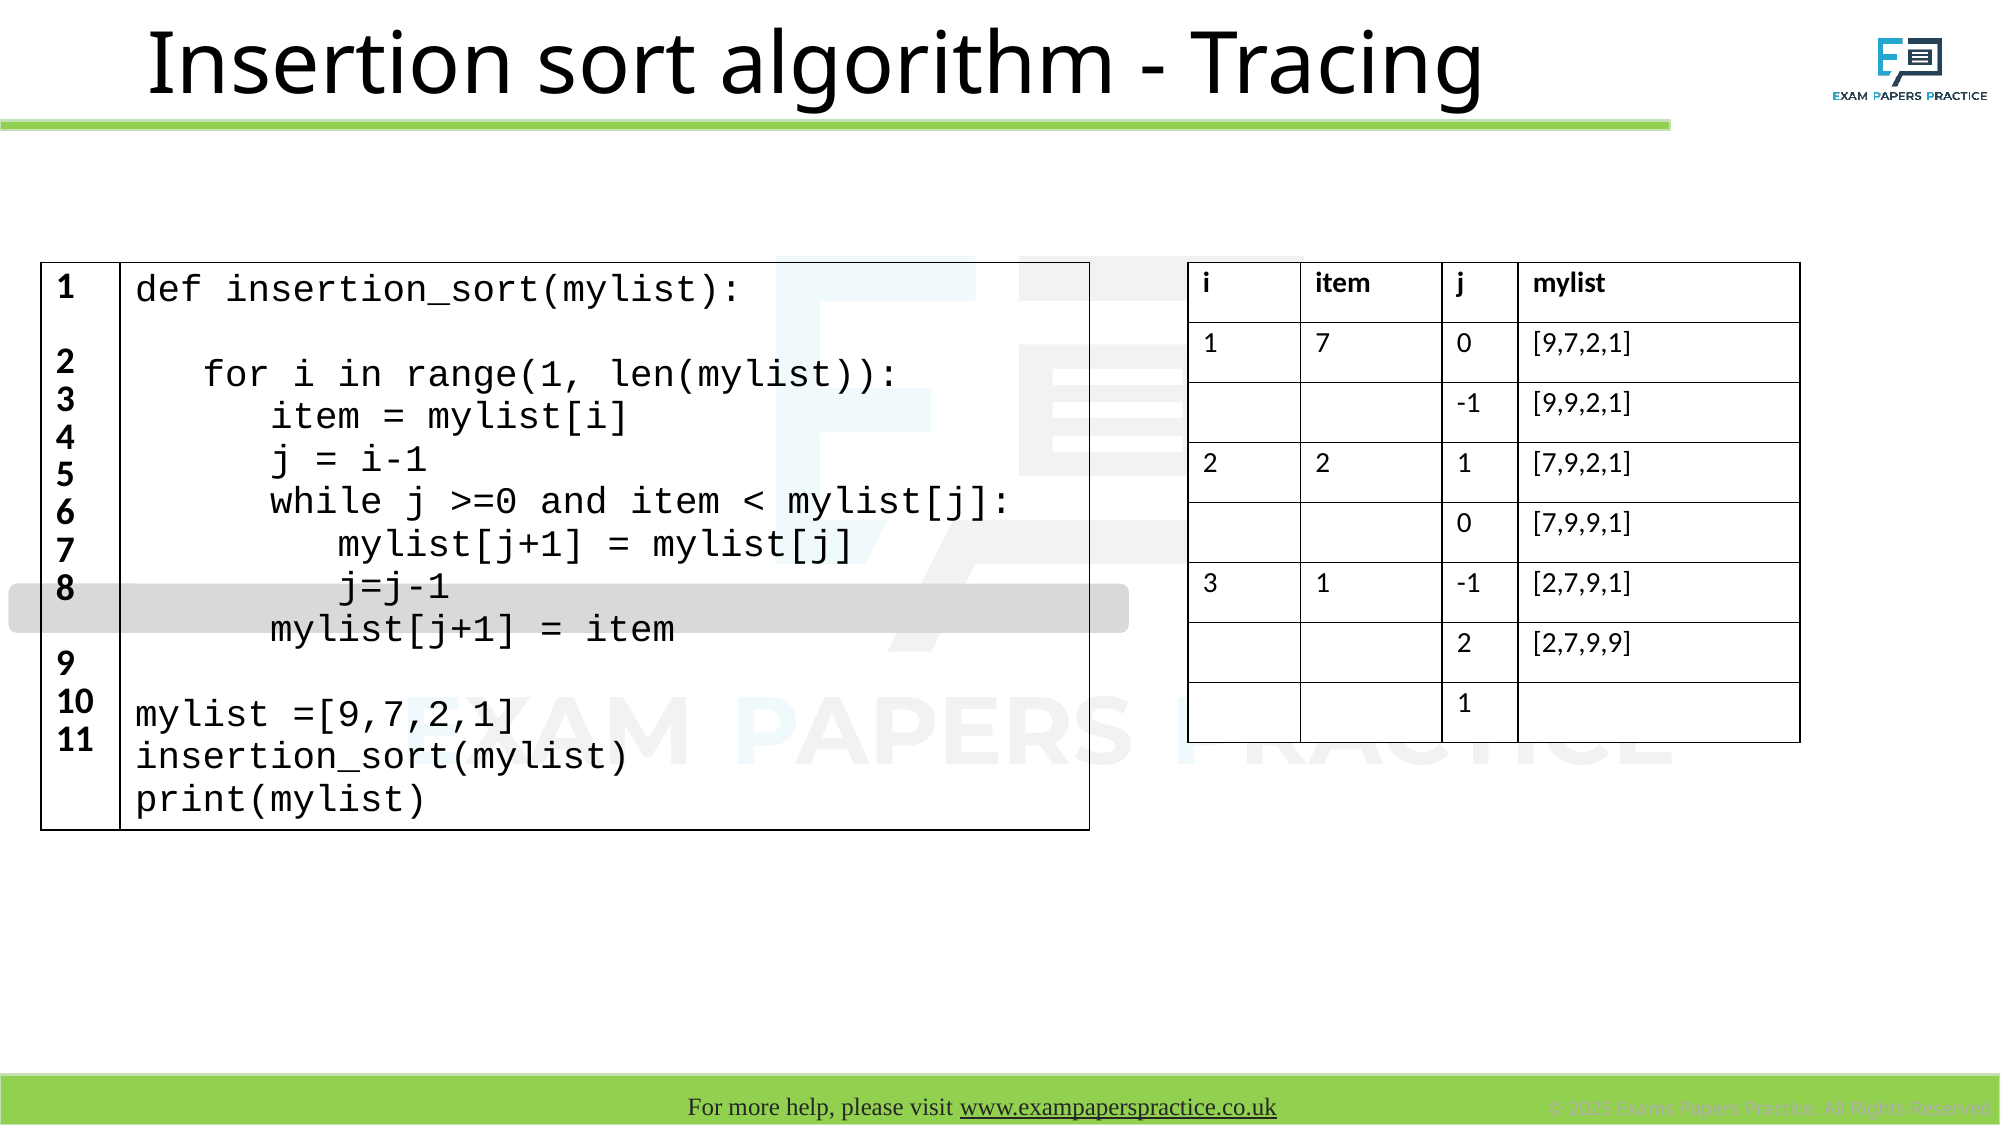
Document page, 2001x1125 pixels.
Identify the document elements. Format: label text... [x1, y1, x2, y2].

table_cell [1189, 503, 1300, 562]
text_box [1090, 583, 1129, 633]
table_cell -1 [1443, 383, 1517, 442]
table_cell [1189, 623, 1300, 682]
table_cell [1519, 683, 1799, 742]
table_cell [1301, 383, 1441, 442]
table_header mylist [1519, 263, 1799, 322]
table_header 1 2 3 4 5 6 7 8 9 10 11 [42, 263, 119, 829]
table_cell 1 [1301, 563, 1441, 622]
table_cell [9,9,2,1] [1519, 383, 1799, 442]
table_cell [2,7,9,1] [1519, 563, 1799, 622]
table_header i [1189, 263, 1300, 322]
table_cell [7,9,9,1] [1519, 503, 1799, 562]
table_cell 0 [1443, 323, 1517, 382]
table_header def insertion_sort(mylist): for i in range(1, len(mylist)): item = mylist[i] j = i-1 while j >=0 and item < mylist[j]: mylist[j+1] = mylist[j] j=j-1 mylist[j+1] = item mylist =[9,7,2,1] insertion_sort(mylist) print(mylist) [121, 263, 1089, 829]
table_cell [7,9,2,1] [1519, 443, 1799, 502]
table_header item [1301, 263, 1441, 322]
table_cell [2,7,9,9] [1519, 623, 1799, 682]
table_cell 1 [1443, 683, 1517, 742]
table_cell 1 [1443, 443, 1517, 502]
table_cell 3 [1189, 563, 1300, 622]
table_cell [9,7,2,1] [1519, 323, 1799, 382]
table_header j [1443, 263, 1517, 322]
table_cell 1 [1189, 323, 1300, 382]
table_cell 2 [1301, 443, 1441, 502]
title Insertion sort algorithm - Tracing [132, 11, 1858, 121]
table_cell 2 [1443, 623, 1517, 682]
table_cell [1301, 623, 1441, 682]
text_box [8, 583, 40, 633]
table_cell 2 [1189, 443, 1300, 502]
table_cell -1 [1443, 563, 1517, 622]
table_cell 7 [1301, 323, 1441, 382]
table_cell [1189, 683, 1300, 742]
table_cell [1301, 503, 1441, 562]
table_cell [1189, 383, 1300, 442]
table_cell [1301, 683, 1441, 742]
table_cell 0 [1443, 503, 1517, 562]
